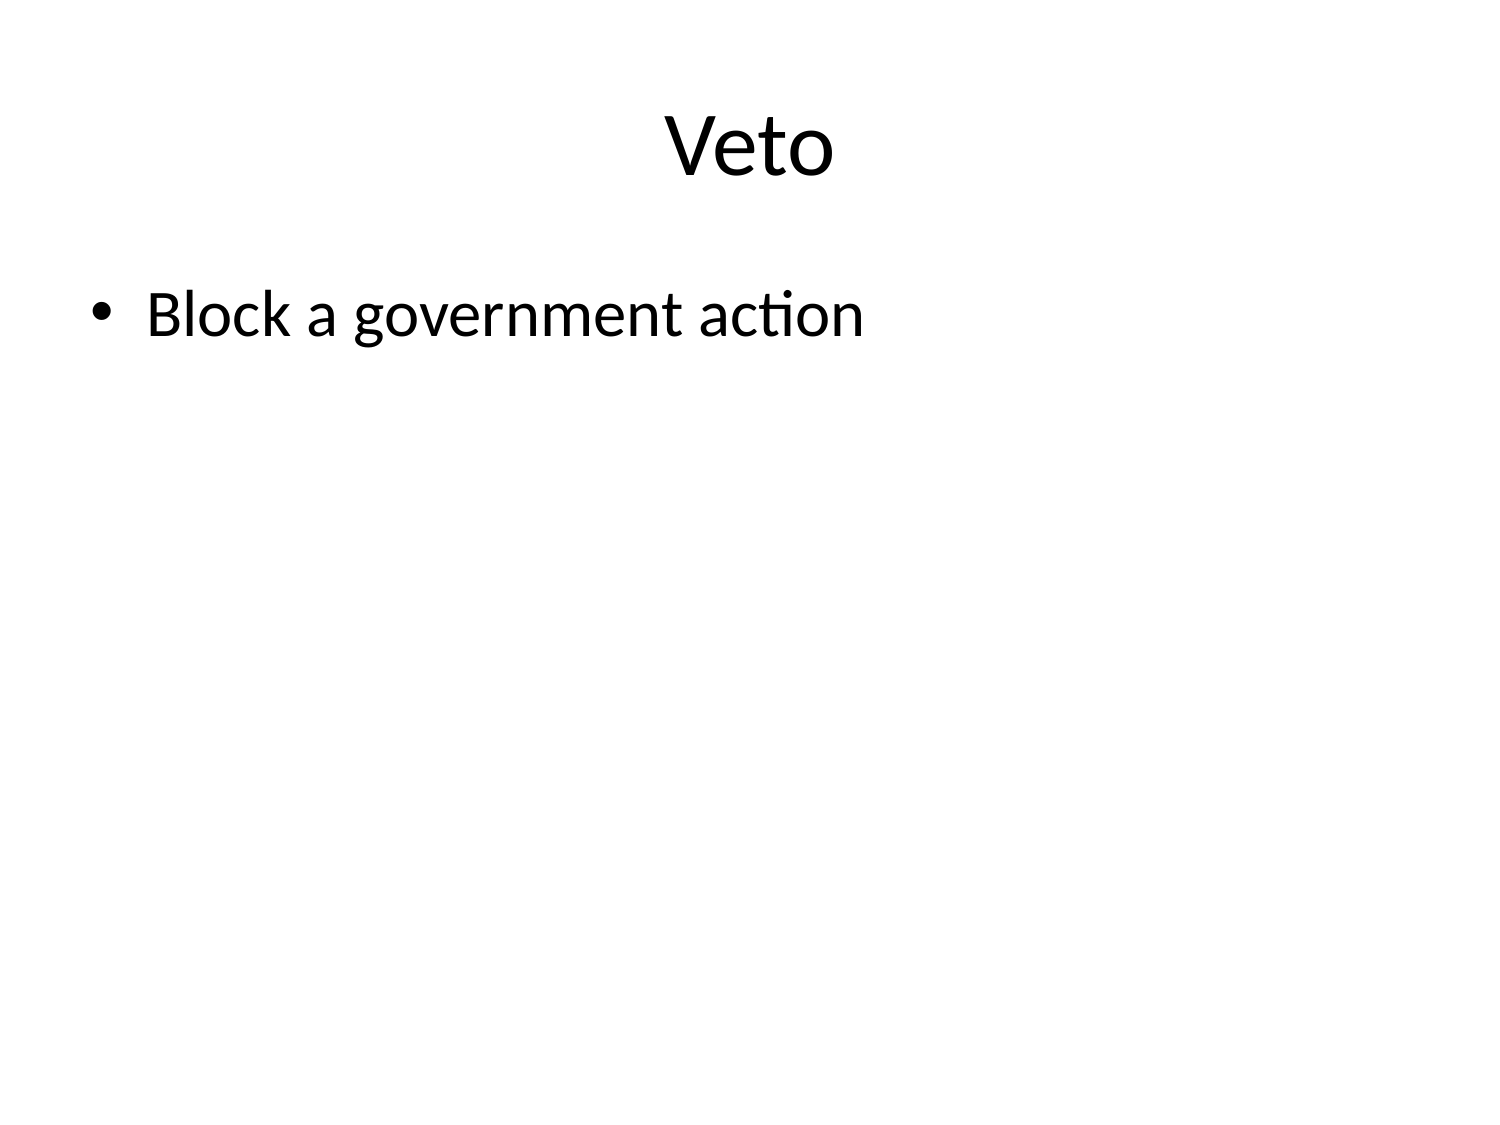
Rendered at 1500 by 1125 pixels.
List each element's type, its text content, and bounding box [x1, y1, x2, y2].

list Block a government action [75, 262, 1425, 1005]
title Veto [75, 45, 1425, 233]
